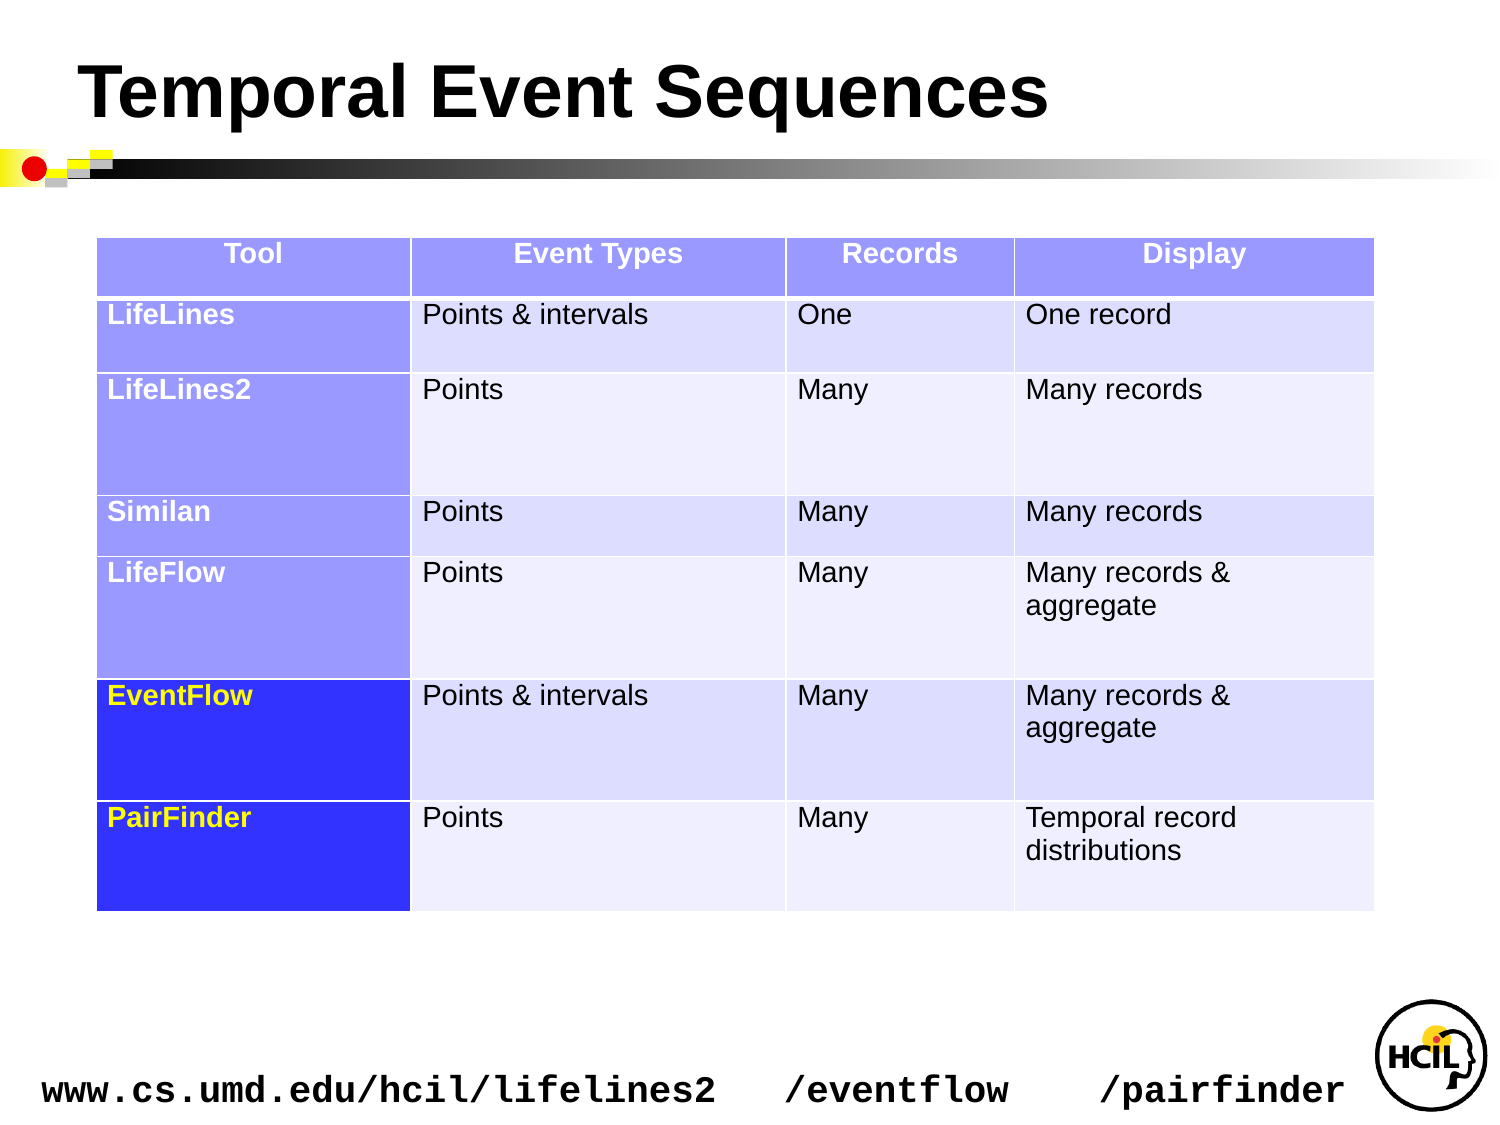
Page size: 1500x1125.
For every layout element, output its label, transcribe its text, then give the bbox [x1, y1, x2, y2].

table_cell Many [787, 496, 1014, 556]
table_cell EventFlow [97, 680, 410, 800]
table_header Event Types [412, 238, 785, 296]
table_cell One record [1015, 301, 1374, 372]
table_cell Many records [1015, 496, 1374, 556]
table_header Records [787, 238, 1014, 296]
table_cell Points & intervals [412, 680, 785, 800]
table_cell Similan [97, 496, 410, 556]
table_cell One [787, 301, 1014, 372]
table_cell Points [412, 496, 785, 556]
table_cell Points [412, 374, 785, 495]
table_header Tool [97, 238, 410, 296]
table_cell Many records [1015, 374, 1374, 495]
table_cell Points & intervals [412, 301, 785, 372]
table_cell Many records & aggregate [1015, 557, 1374, 678]
table_cell PairFinder [97, 802, 410, 911]
table_cell Many [787, 557, 1014, 678]
table_cell LifeFlow [97, 557, 410, 678]
table_cell Points [412, 557, 785, 678]
table_cell Many [787, 680, 1014, 800]
title Temporal Event Sequences [62, 24, 1500, 151]
table_cell Many [787, 374, 1014, 495]
table_cell Temporal record distributions [1015, 802, 1374, 911]
table_cell LifeLines2 [97, 374, 410, 495]
table_cell Points [412, 802, 785, 911]
table_cell Many records & aggregate [1015, 680, 1374, 800]
table_cell Many [787, 802, 1014, 911]
table_cell LifeLines [97, 301, 410, 372]
picture [1374, 999, 1488, 1112]
text_box www.cs.umd.edu/hcil/lifelines2 /eventflow /pairfinder [24, 1012, 1363, 1125]
table_header Display [1015, 238, 1374, 296]
